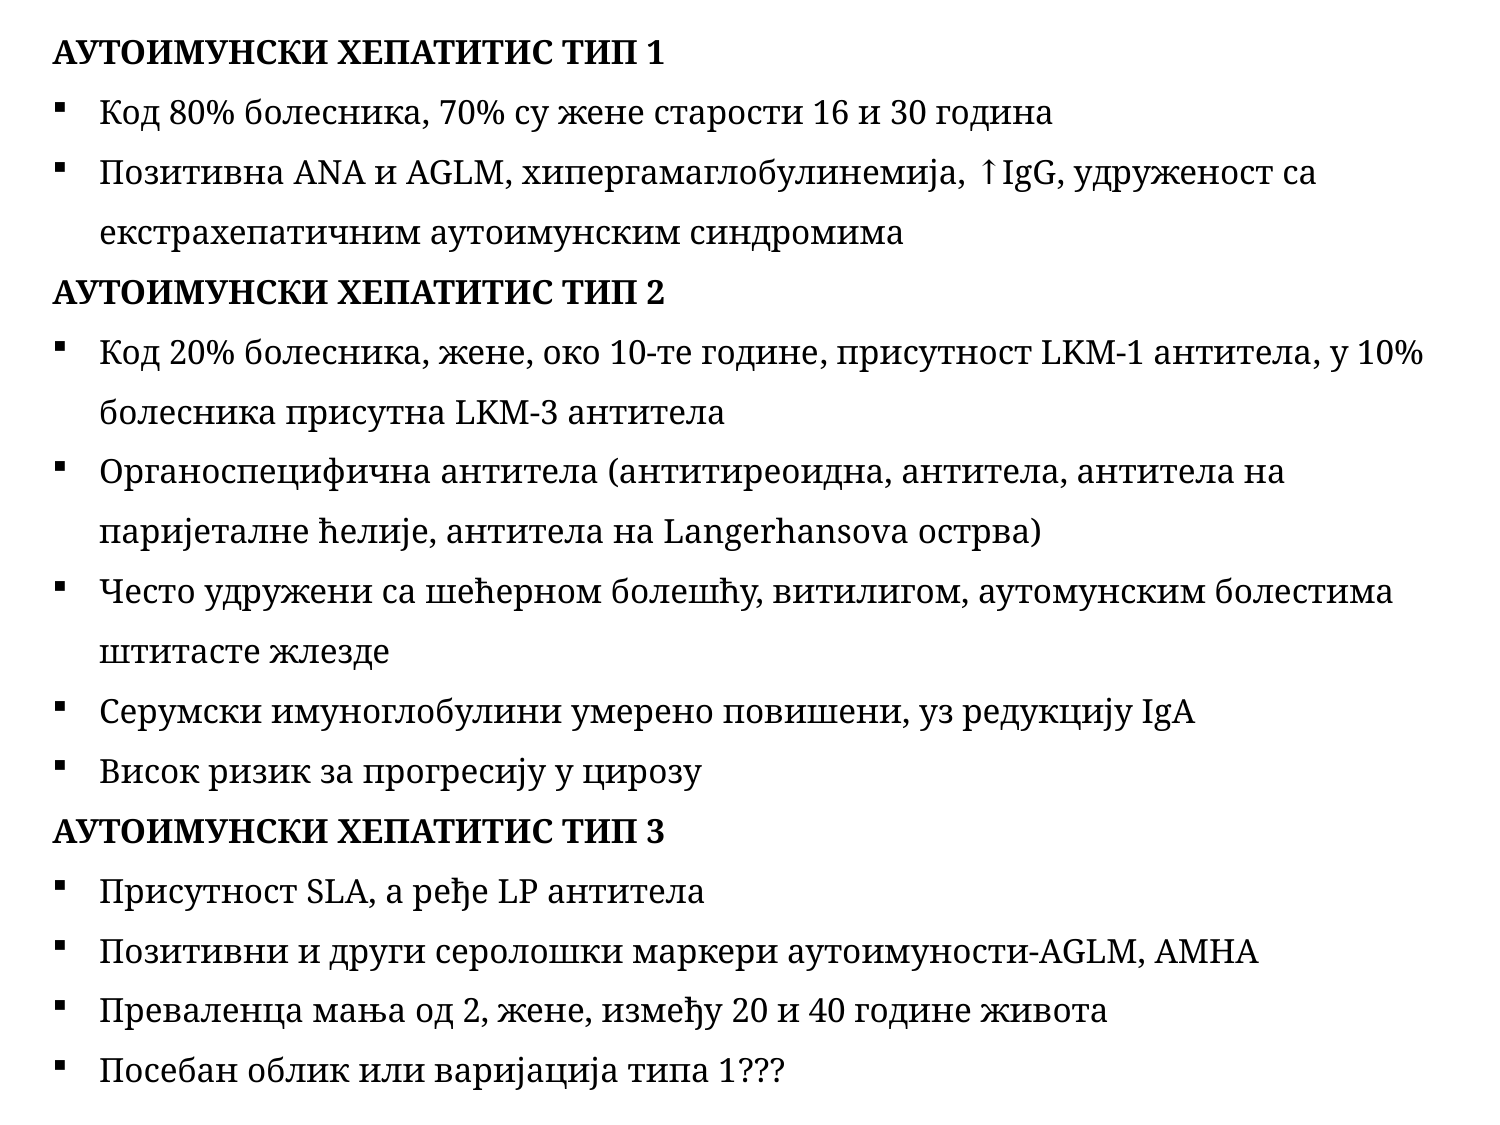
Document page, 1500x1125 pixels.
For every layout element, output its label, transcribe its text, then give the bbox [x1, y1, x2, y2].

text_box АУТОИМУНСКИ ХЕПАТИТИС ТИП 1 Код 80% болесника, 70% су жене старости 16 и 30 година Позитивна ANA и AGLM, хипергамаглобулинемија, ↑IgG, удруженост са екстрахепатичним аутоимунским синдромима АУТОИМУНСКИ ХЕПАТИТИС ТИП 2 Код 20% болесника, жене, око 10-те године, присутност LKM-1 антитела, у 10% болесника присутна LKM-3 антитела Органоспецифична антитела (антитиреоидна, антитела, антитела на паријеталне ћелије, антитела на Langerhansova острва) Често удружени са шећерном болешћу, витилигом, аутомунским болестима штитасте жлезде Серумски имуноглобулини умерено повишени, уз редукцију IgA Висок ризик за прогресију у цирозу АУТОИМУНСКИ ХЕПАТИТИС ТИП 3 Присутност SLA, а ређе LP антитела Позитивни и други серолошки маркери аутоимуности-AGLM, AMHA Преваленца мања од 2, жене, између 20 и 40 године живота Посебан облик или варијација типа 1??? [37, 4, 1450, 1125]
